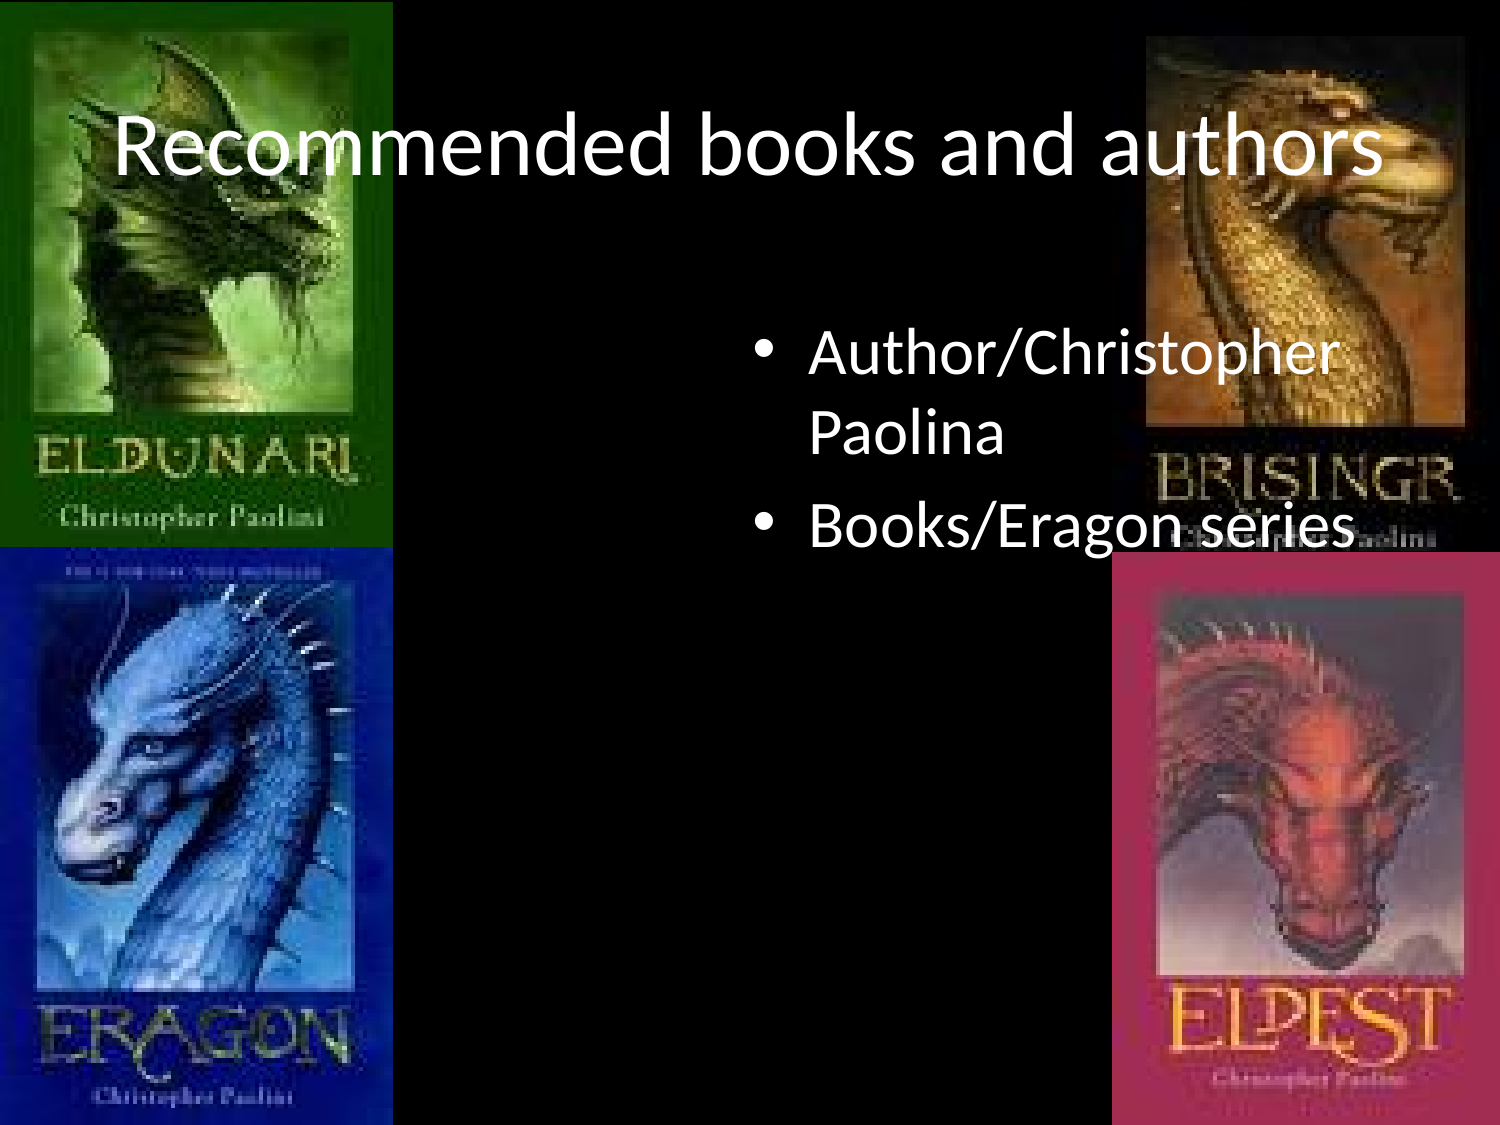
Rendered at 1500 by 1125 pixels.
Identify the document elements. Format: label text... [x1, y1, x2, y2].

picture [0, 1, 394, 1125]
picture [1112, 1, 1500, 1125]
list Author/Christopher Paolina Books/Eragon series [737, 299, 1107, 1043]
title Recommended books and authors [398, 45, 1107, 233]
